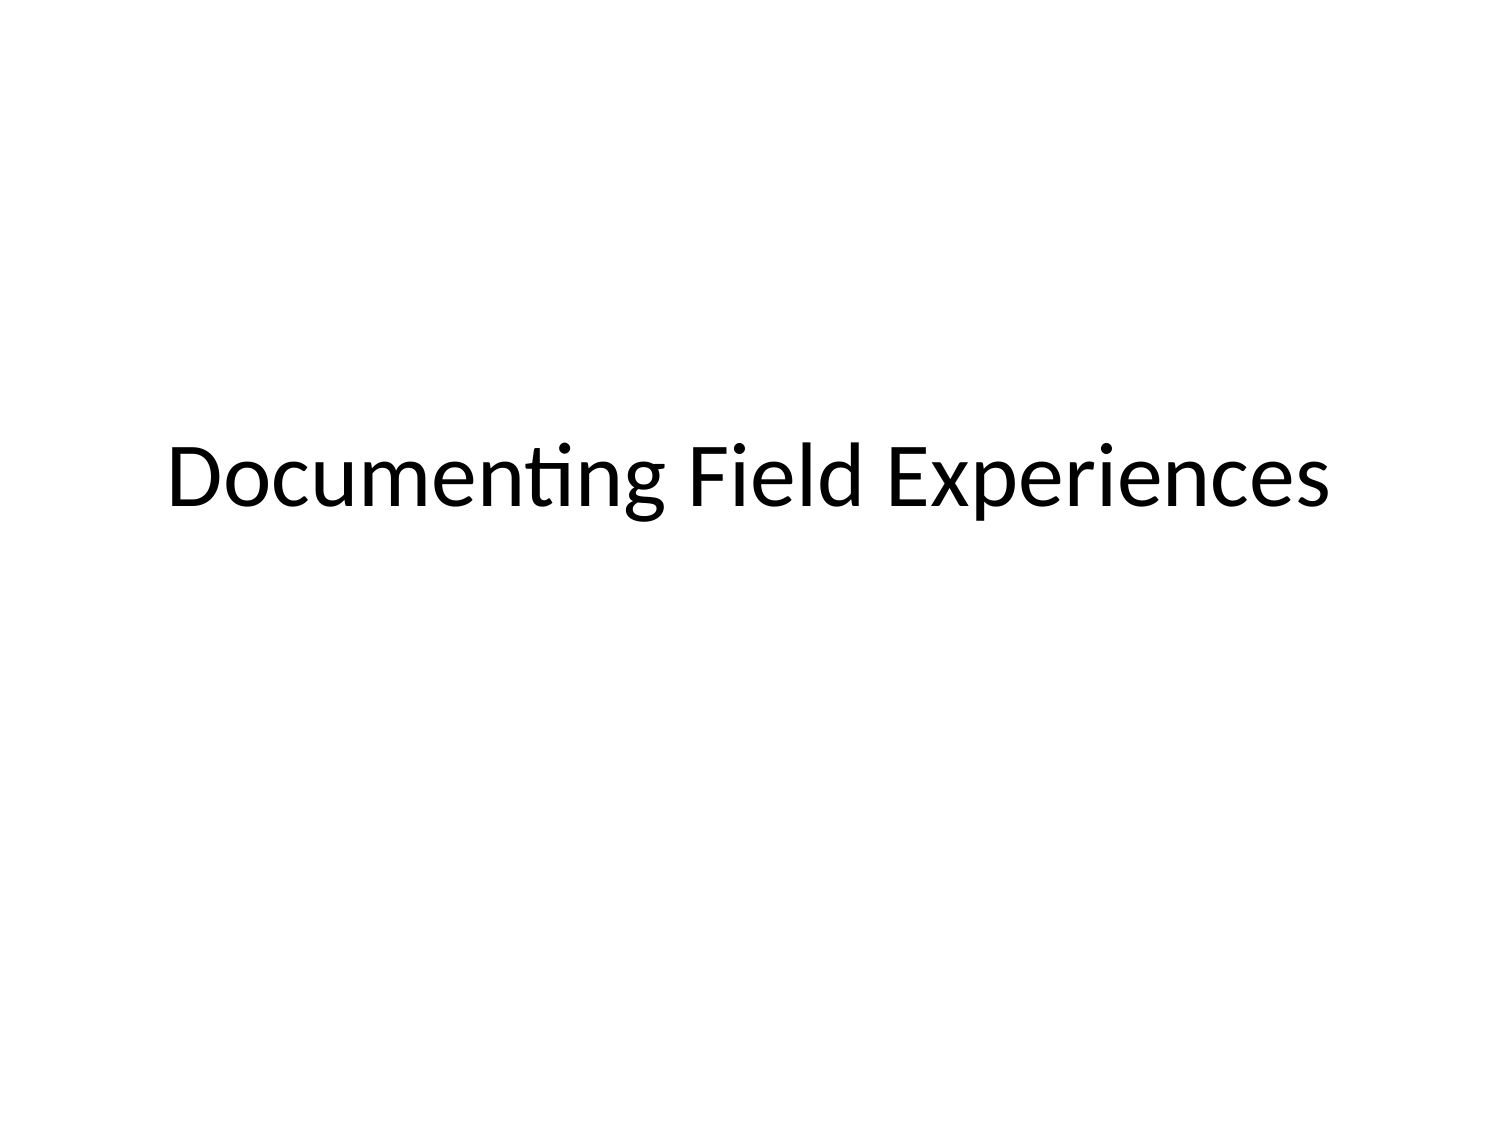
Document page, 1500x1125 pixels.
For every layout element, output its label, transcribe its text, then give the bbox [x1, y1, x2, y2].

title Documenting Field Experiences [112, 349, 1388, 591]
